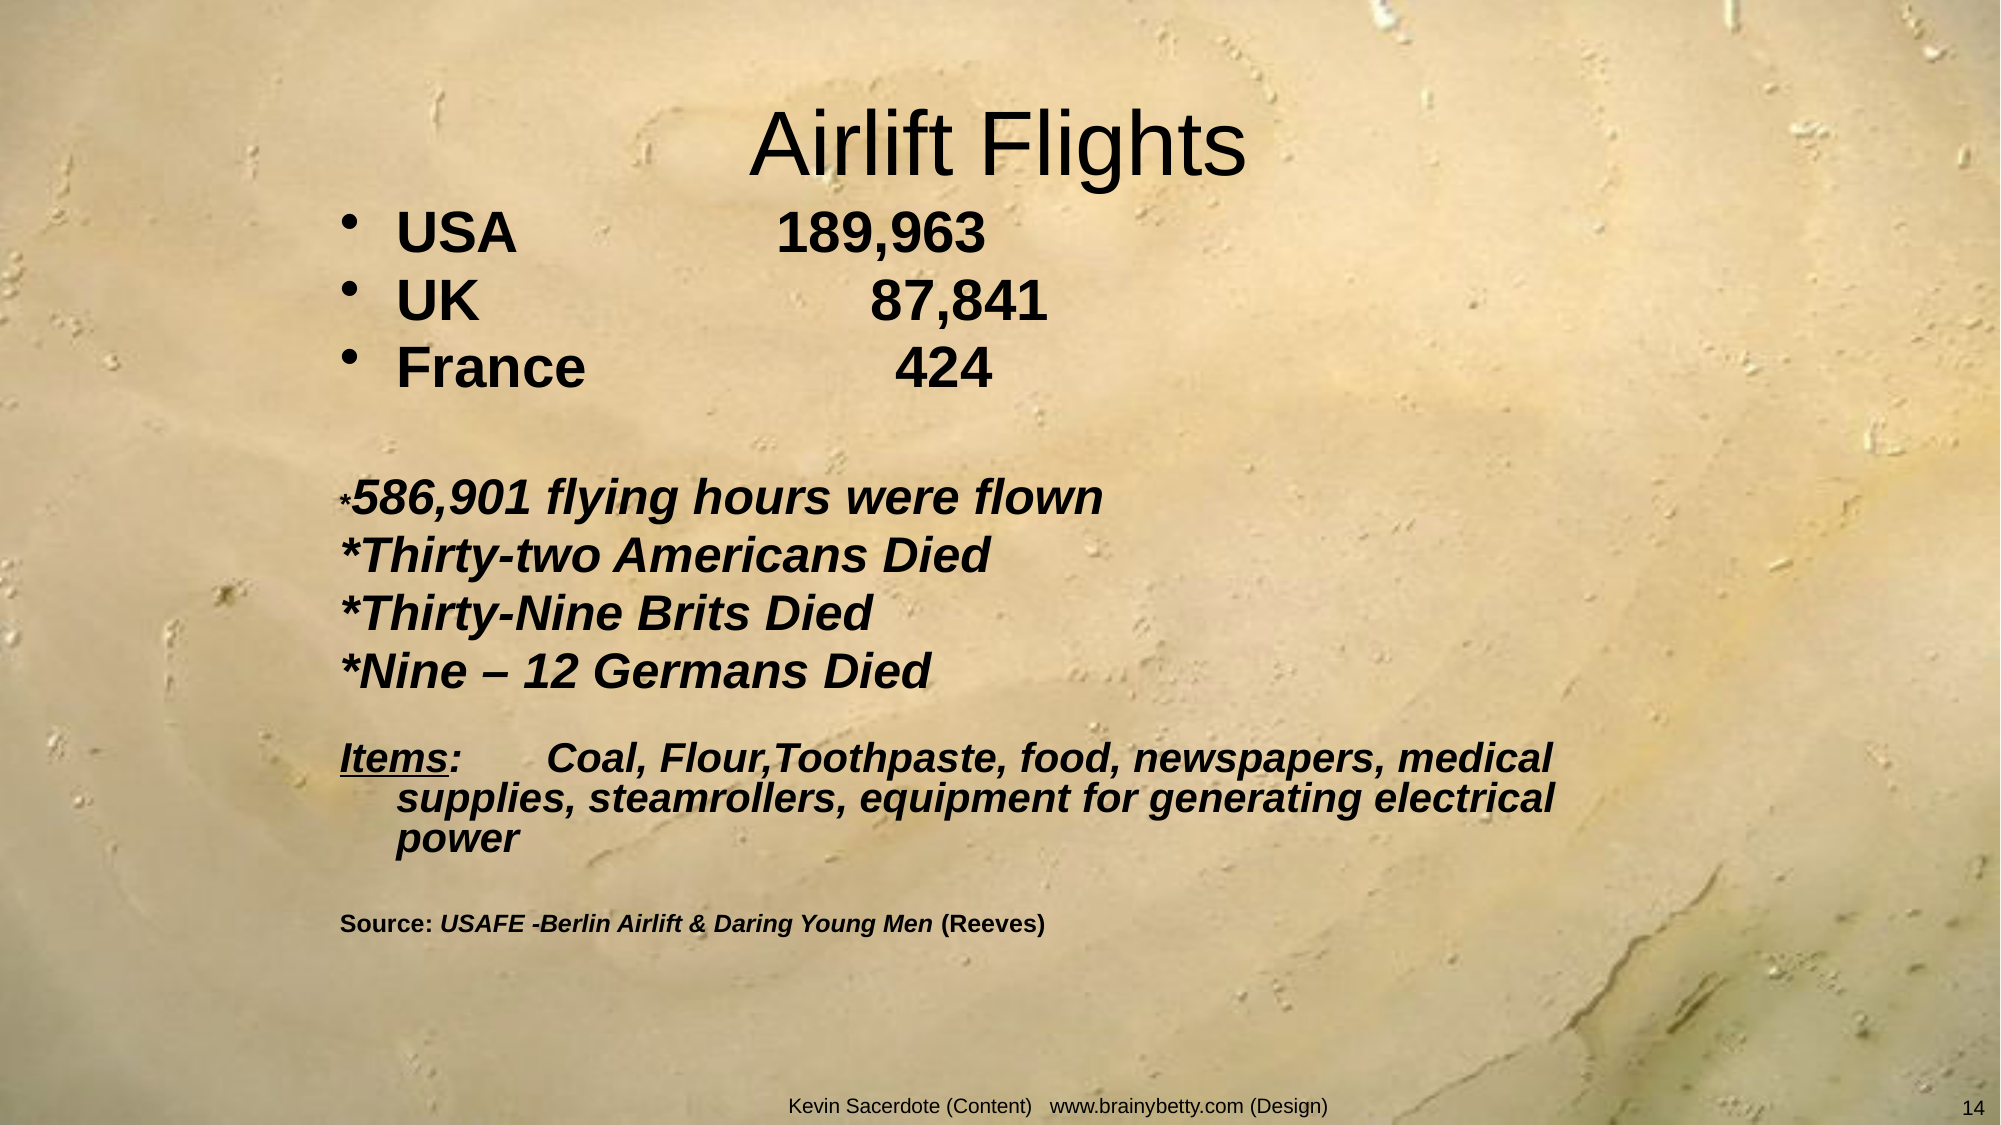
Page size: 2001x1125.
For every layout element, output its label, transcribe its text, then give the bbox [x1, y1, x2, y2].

slide_number 14 [1733, 1087, 2000, 1125]
title Airlift Flights [99, 45, 1900, 233]
footer Kevin Sacerdote (Content) www.brainybetty.com (Design) [516, 1084, 1601, 1125]
picture [0, 0, 2001, 1125]
list USA 189,963 UK 87,841 France 424 *586,901 flying hours were flown *Thirty-two Americans Died *Thirty-Nine Brits Died *Nine – 12 Germans Died Items: Coal, Flour,Toothpaste, food, newspapers, medical supplies, steamrollers, equipment for generating electrical power Source: USAFE -Berlin Airlift & Daring Young Men (Reeves) [324, 200, 1675, 1005]
